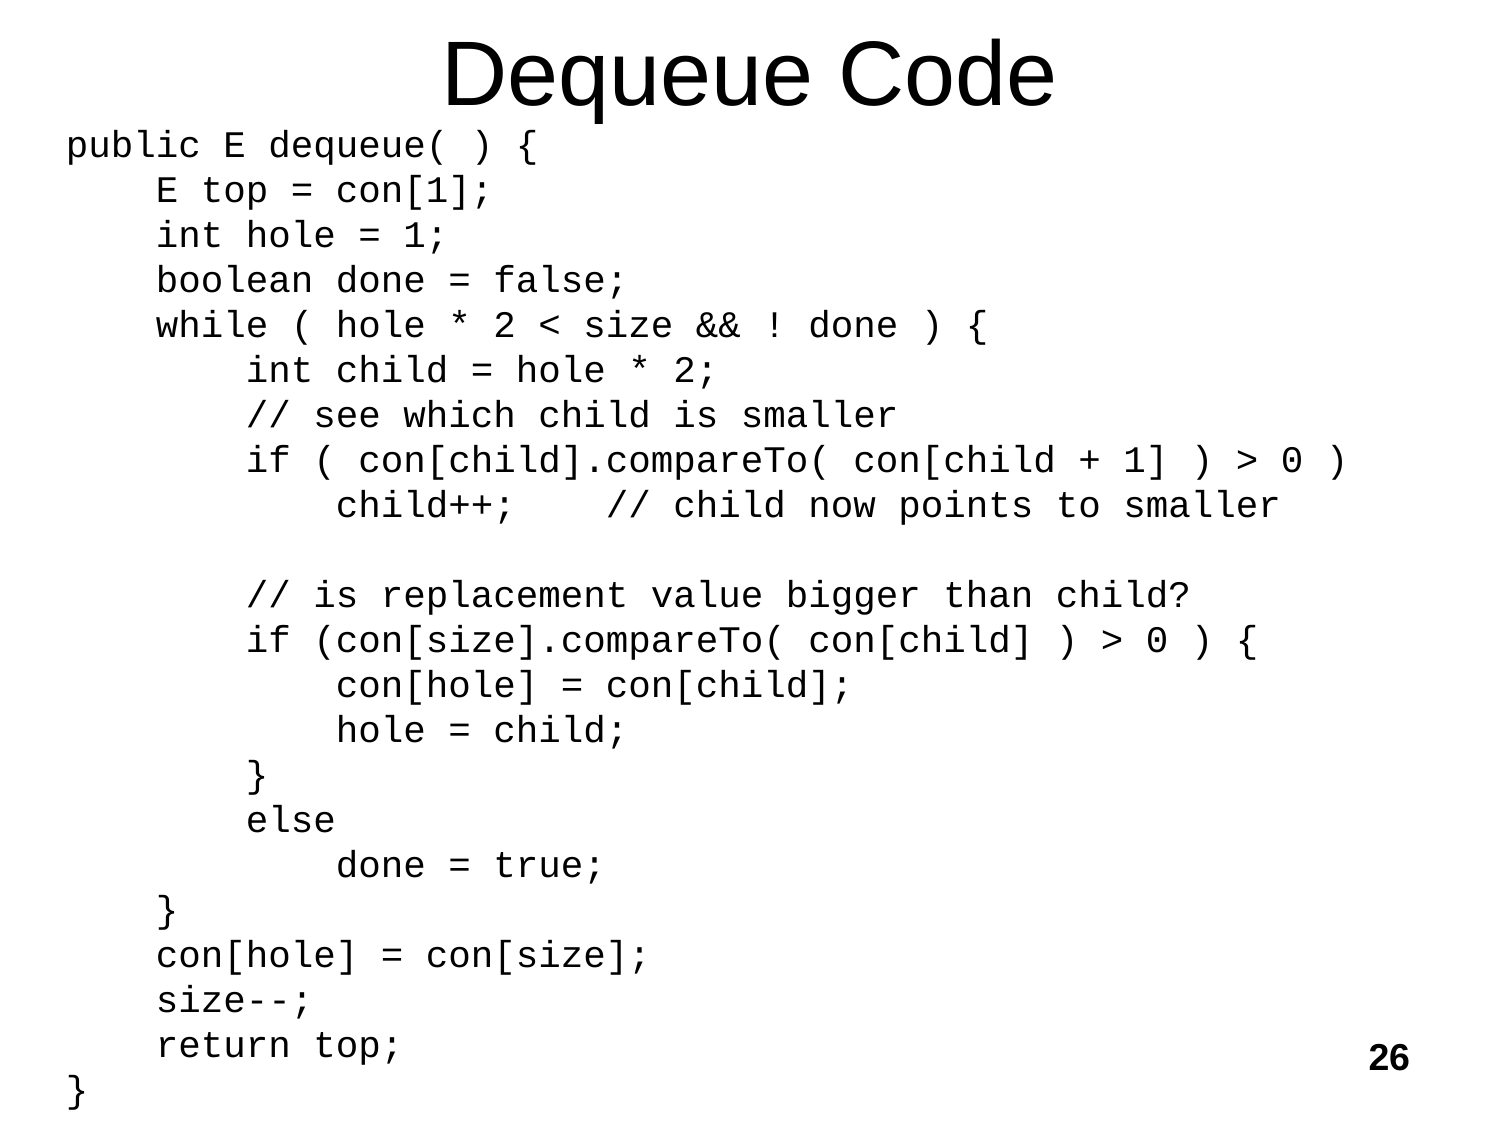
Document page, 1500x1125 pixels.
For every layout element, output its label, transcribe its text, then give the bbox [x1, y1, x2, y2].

text_box public E dequeue( ) { E top = con[1]; int hole = 1; boolean done = false; while ( hole * 2 < size && ! done ) { int child = hole * 2; // see which child is smaller if ( con[child].compareTo( con[child + 1] ) > 0 ) child++; // child now points to smaller // is replacement value bigger than child? if (con[size].compareTo( con[child] ) > 0 ) { con[hole] = con[child]; hole = child; } else done = true; } con[hole] = con[size]; size--; return top; } [51, 112, 1364, 1118]
slide_number 26 [1364, 1024, 1426, 1101]
title Dequeue Code [112, 0, 1388, 163]
